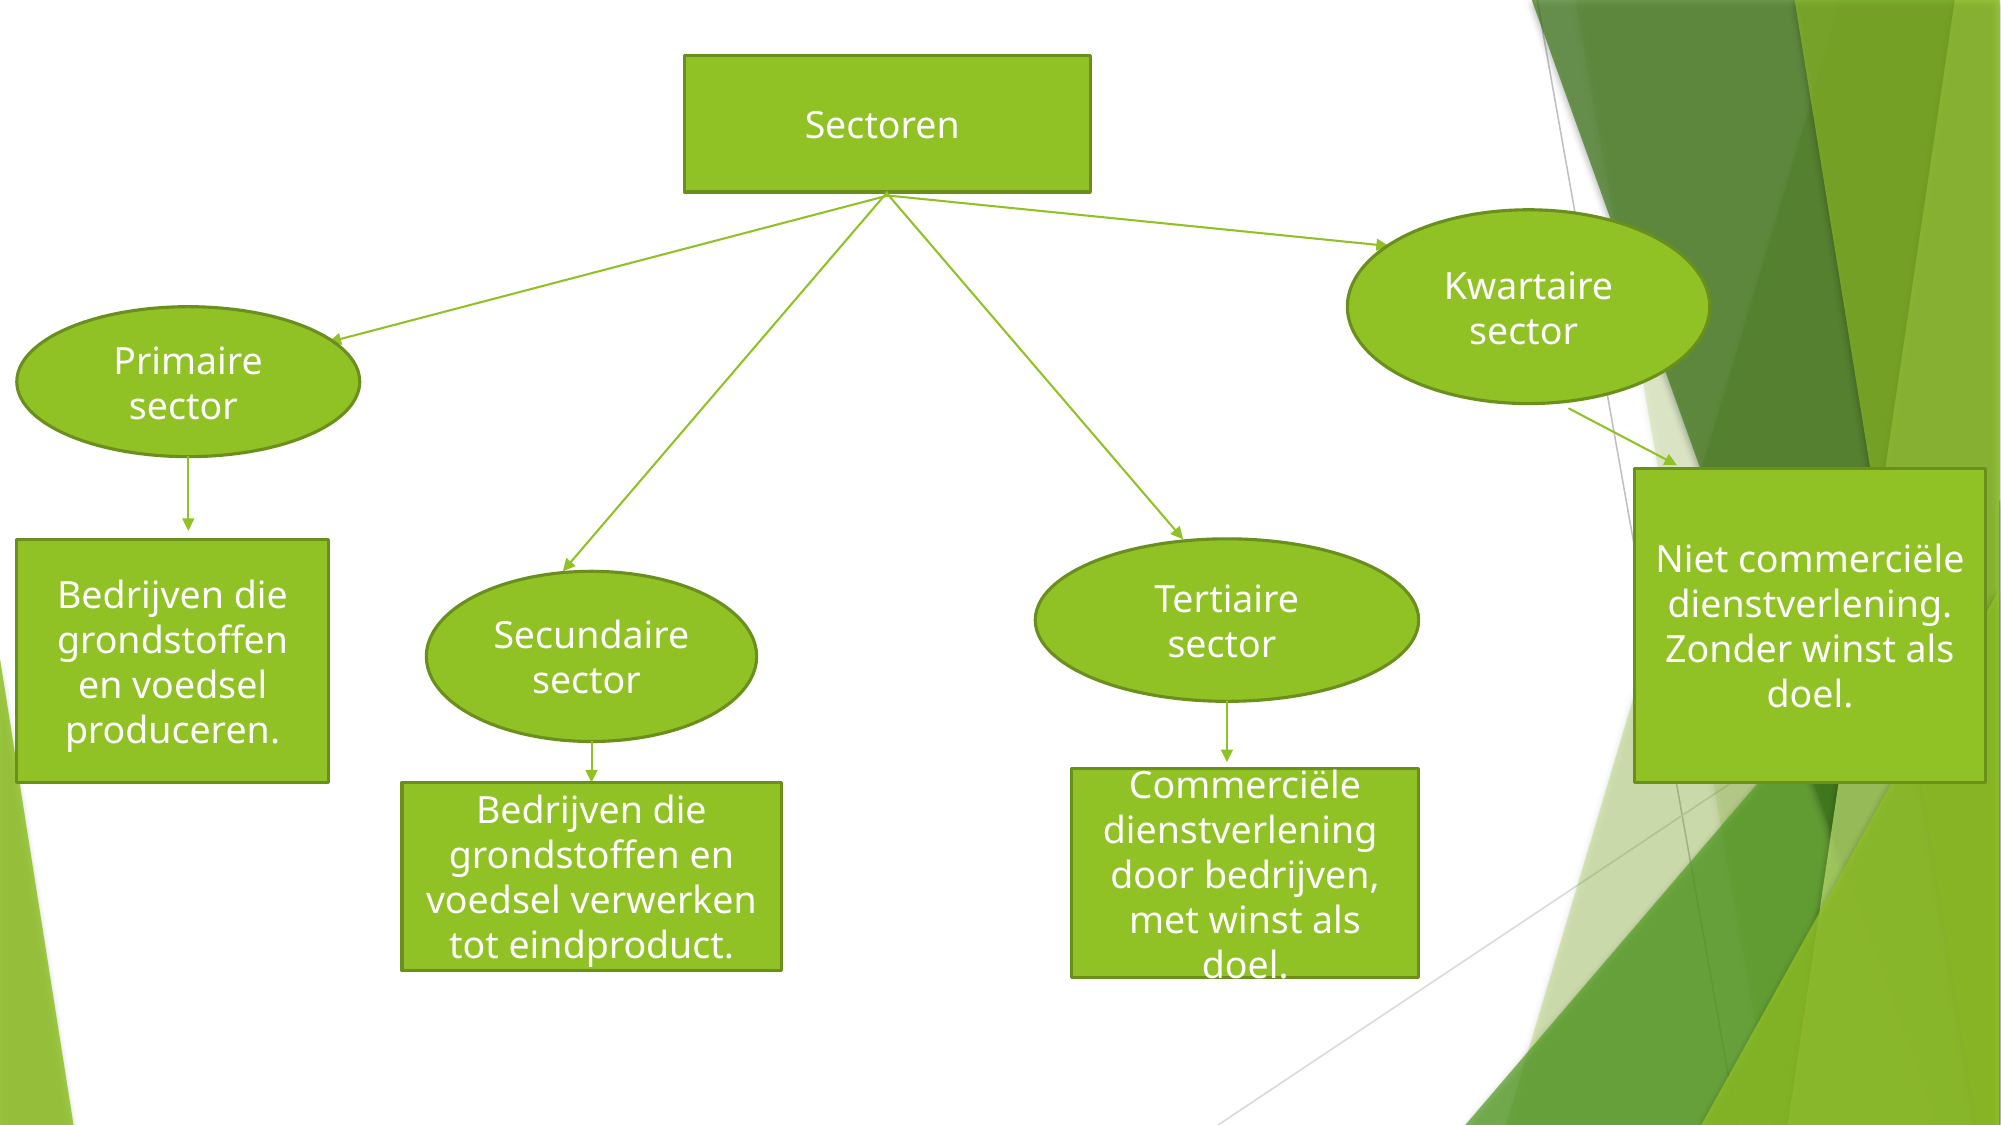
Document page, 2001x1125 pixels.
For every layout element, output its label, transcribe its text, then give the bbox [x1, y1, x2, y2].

text_box Commerciële dienstverlening door bedrijven, met winst als doel. [1070, 767, 1420, 979]
text_box Bedrijven die grondstoffen en voedsel produceren. [15, 538, 330, 784]
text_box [562, 191, 888, 572]
text_box Tertiaire sector [1033, 537, 1421, 703]
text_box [886, 194, 1390, 247]
text_box Secundaire sector [424, 571, 759, 744]
text_box Sectoren [683, 54, 1092, 192]
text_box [886, 254, 1184, 540]
text_box Niet commerciële dienstverlening. Zonder winst als doel. [1633, 467, 1987, 784]
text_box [328, 194, 558, 343]
text_box Kwartaire sector [1345, 208, 1712, 406]
text_box Primaire sector [15, 305, 362, 459]
text_box Bedrijven die grondstoffen en voedsel verwerken tot eindproduct. [400, 781, 783, 972]
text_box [1568, 408, 1678, 466]
